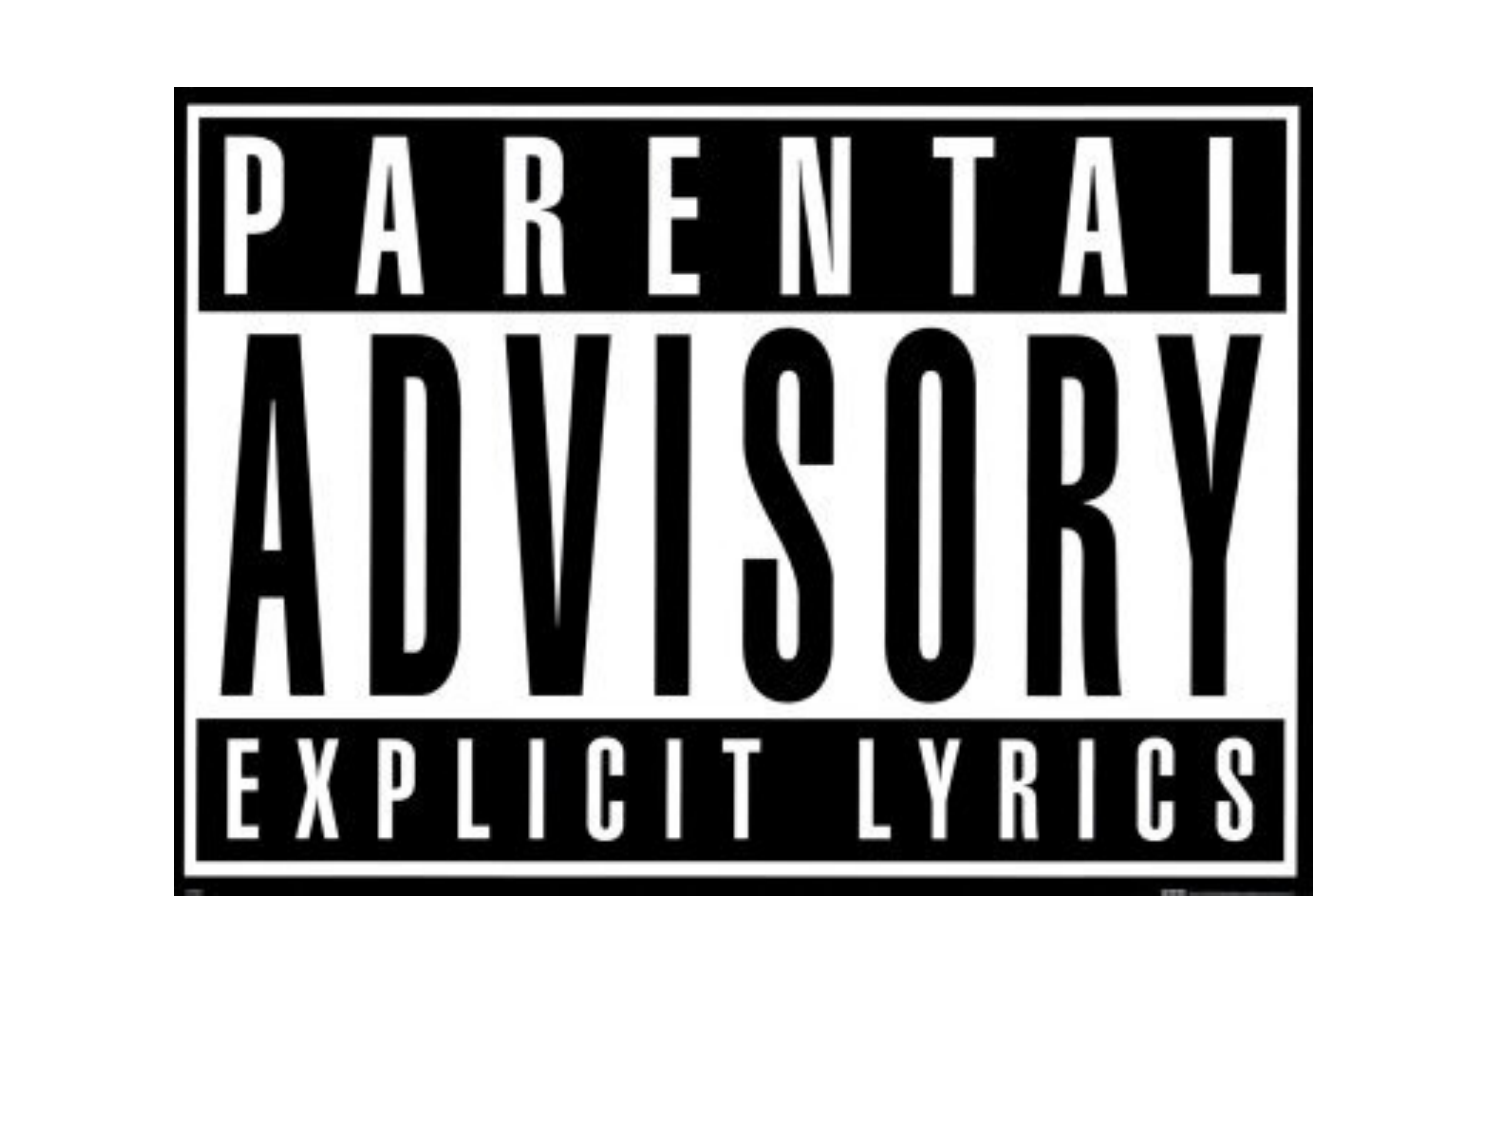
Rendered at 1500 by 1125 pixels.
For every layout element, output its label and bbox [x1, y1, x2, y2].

picture [174, 87, 1313, 896]
